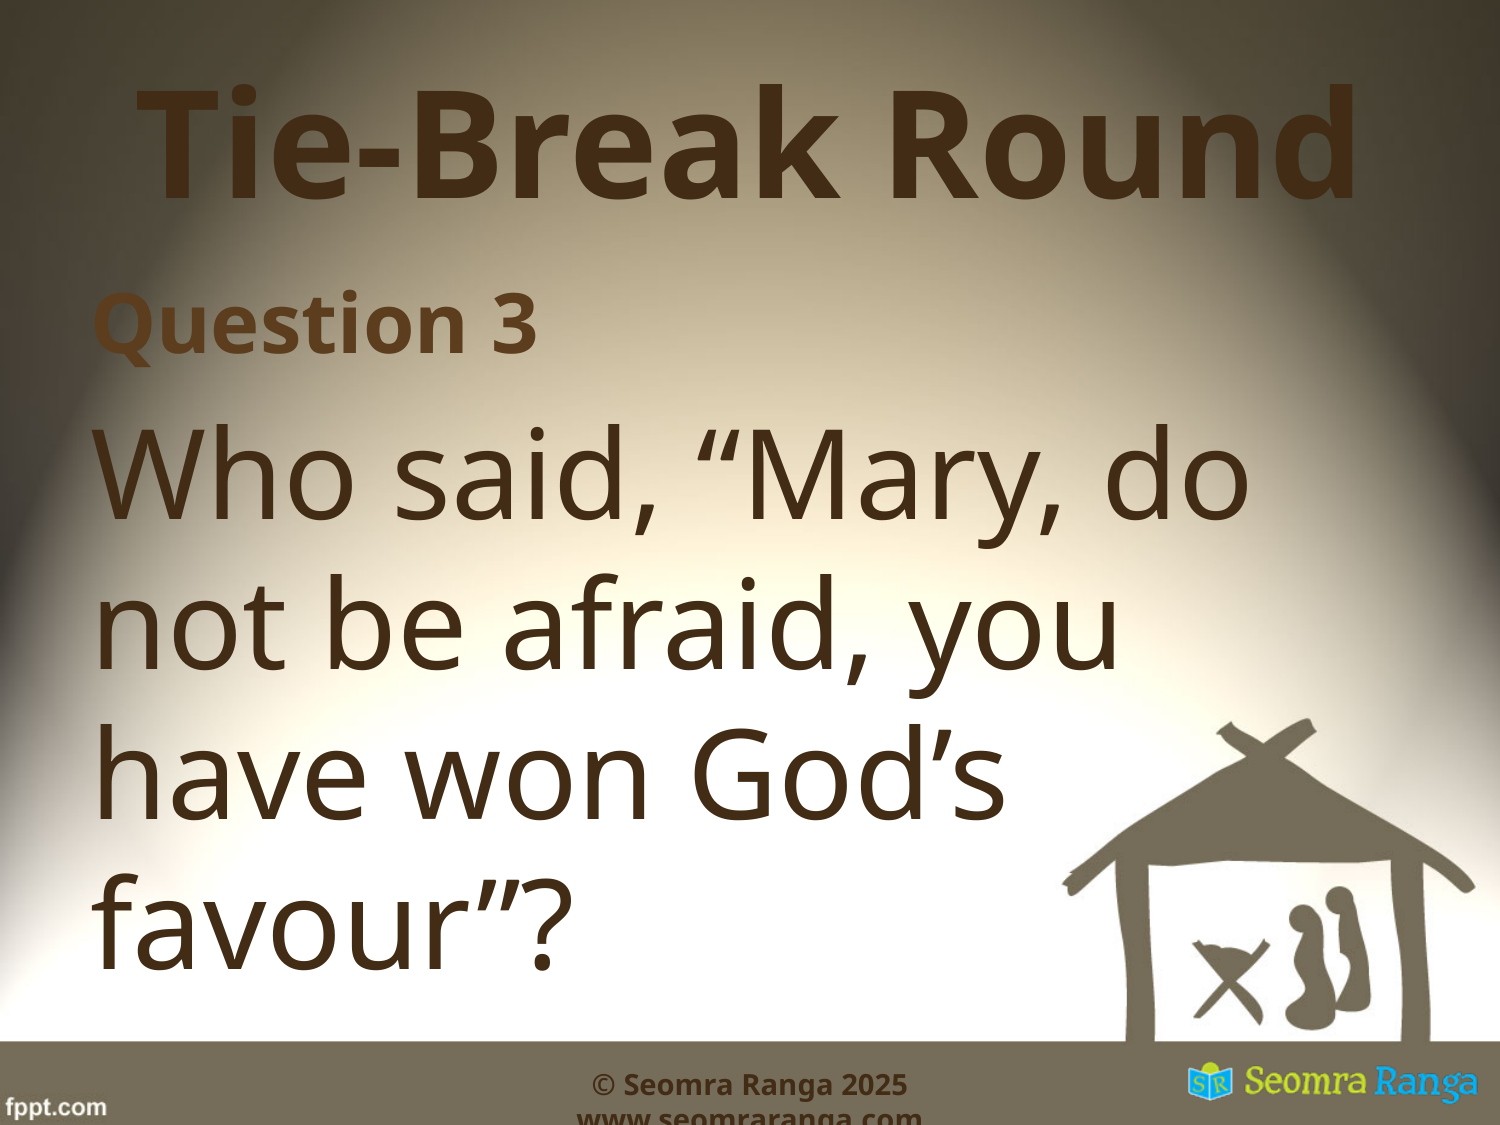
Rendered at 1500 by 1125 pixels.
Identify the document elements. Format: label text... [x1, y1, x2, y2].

title Tie-Break Round [75, 45, 1425, 233]
text_box © Seomra Ranga 2025 www.seomraranga.com [401, 1058, 1099, 1125]
picture [0, 0, 1500, 1125]
list Question 3 Who said, “Mary, do not be afraid, you have won God’s favour”? [75, 262, 1425, 1005]
